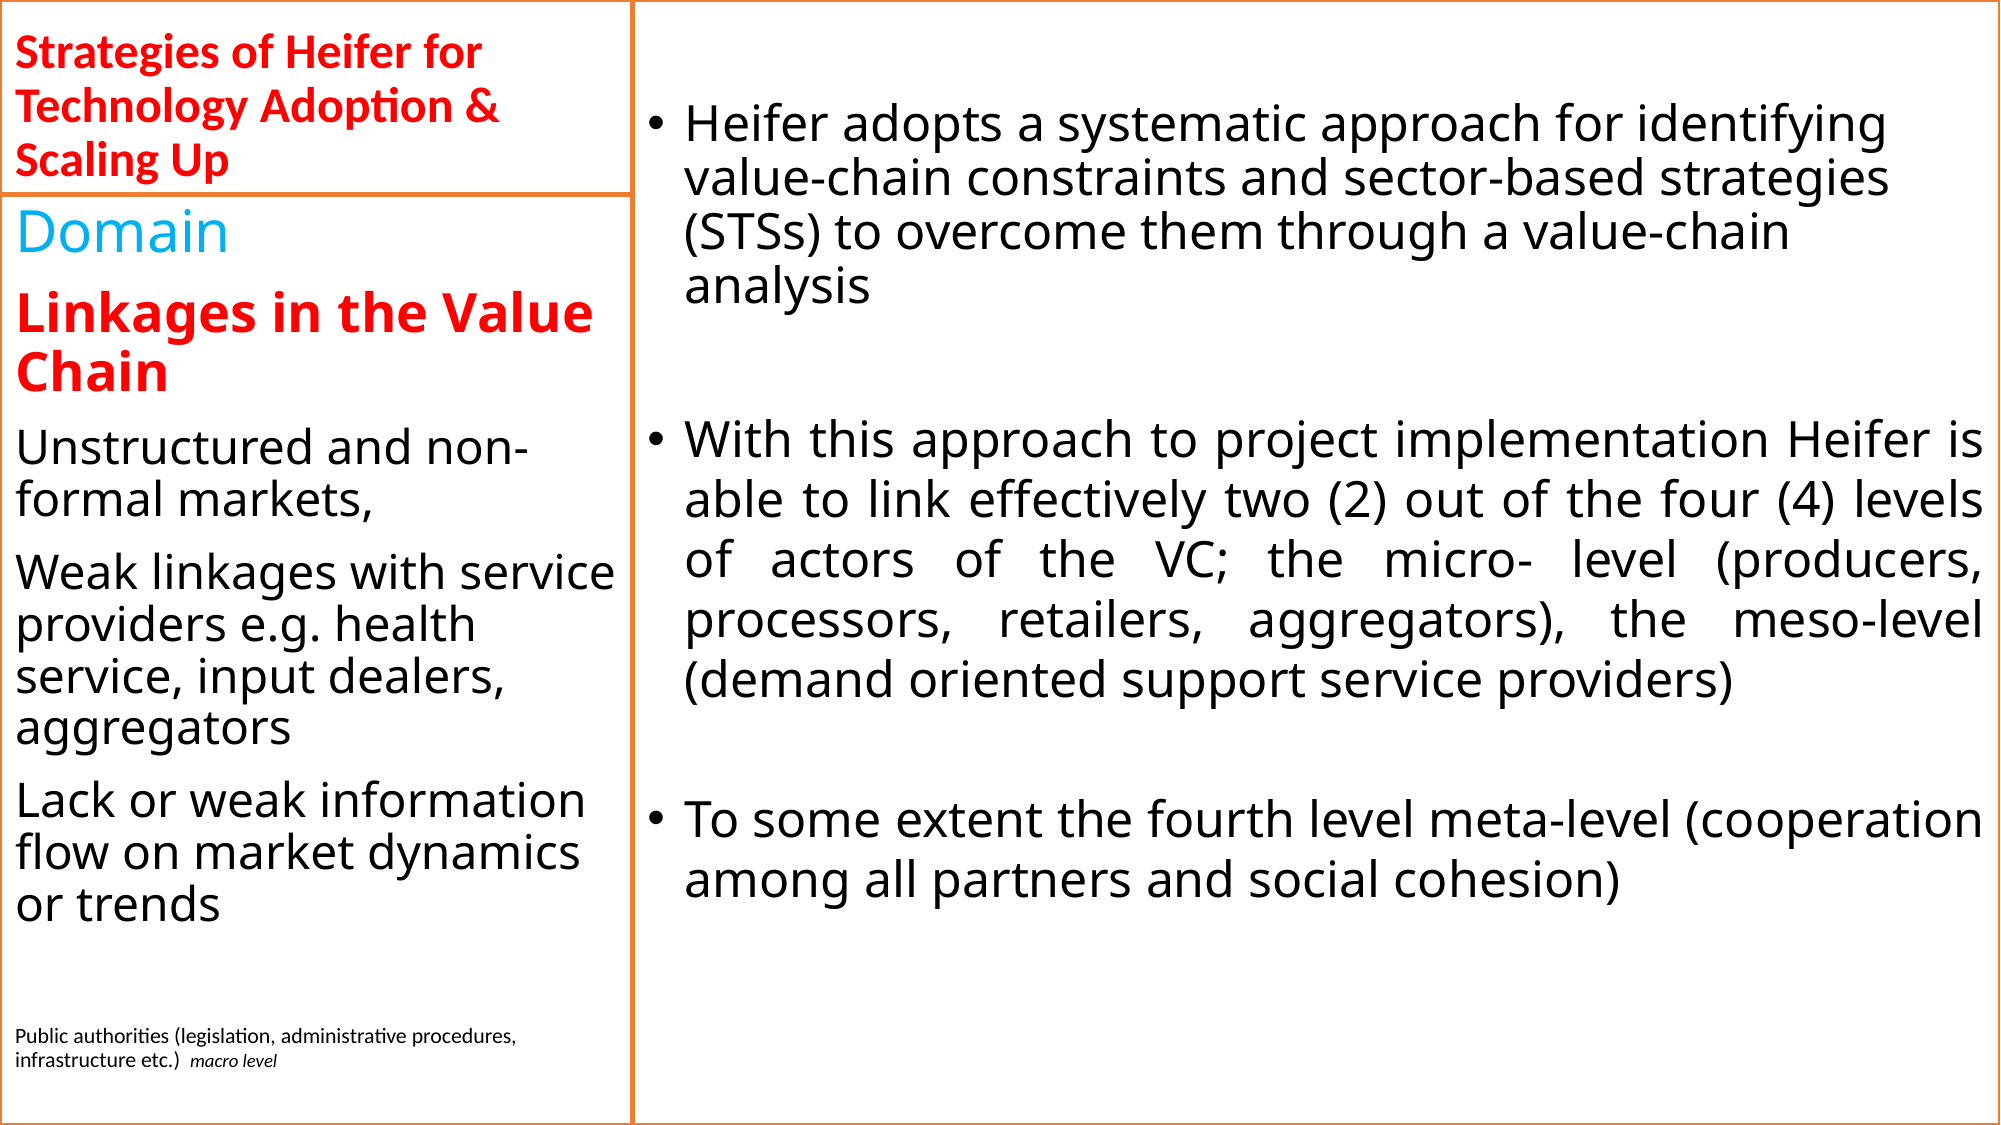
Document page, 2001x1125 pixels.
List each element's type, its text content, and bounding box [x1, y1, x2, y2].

list Heifer adopts a systematic approach for identifying value-chain constraints and sector-based strategies (STSs) to overcome them through a value-chain analysis With this approach to project implementation Heifer is able to link effectively two (2) out of the four (4) levels of actors of the VC; the micro- level (producers, processors, retailers, aggregators), the meso-level (demand oriented support service providers) To some extent the fourth level meta-level (cooperation among all partners and social cohesion) [631, 0, 2000, 1125]
title Strategies of Heifer for Technology Adoption & Scaling Up [0, 0, 631, 194]
list Domain Linkages in the Value Chain Unstructured and non-formal markets, Weak linkages with service providers e.g. health service, input dealers, aggregators Lack or weak information flow on market dynamics or trends Public authorities (legislation, administrative procedures, infrastructure etc.) macro level [0, 194, 633, 1125]
